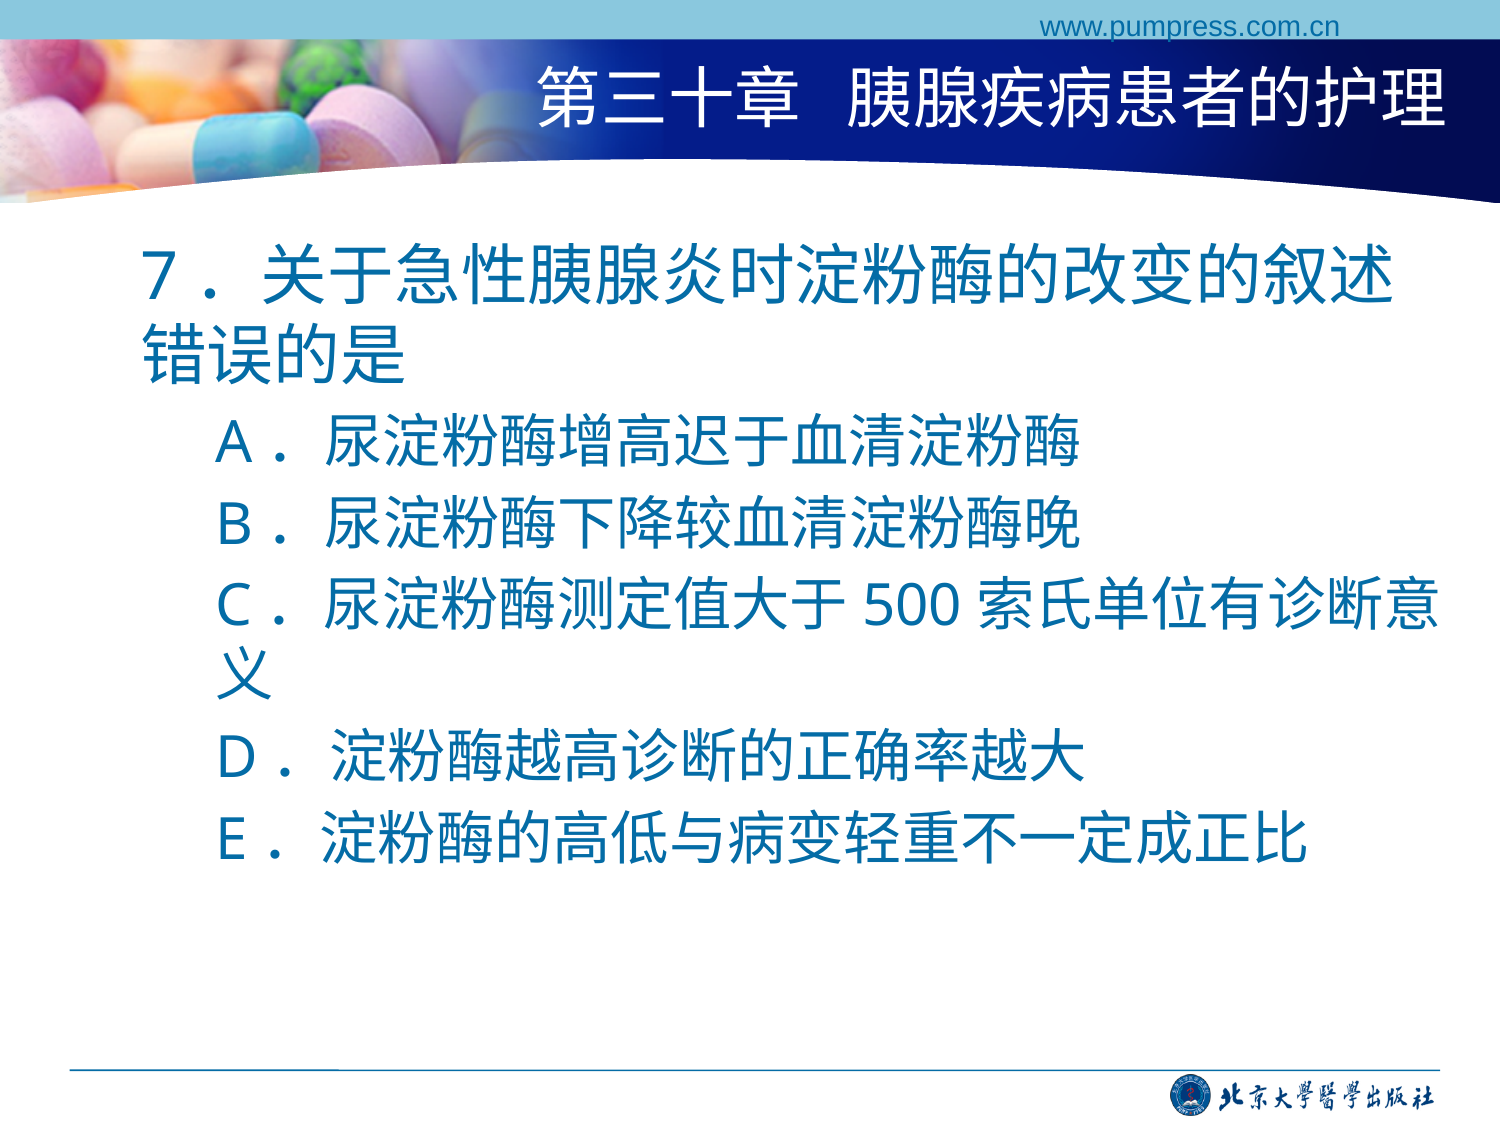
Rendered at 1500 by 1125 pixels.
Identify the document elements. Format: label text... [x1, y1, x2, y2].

list 7．关于急性胰腺炎时淀粉酶的改变的叙述错误的是 A．尿淀粉酶增高迟于血清淀粉酶 B．尿淀粉酶下降较血清淀粉酶晚 C．尿淀粉酶测定值大于500索氏单位有诊断意义 D．淀粉酶越高诊断的正确率越大 E．淀粉酶的高低与病变轻重不一定成正比 [49, 224, 1463, 1026]
slide_number www.pumpress.com.cn [1025, 0, 1463, 38]
picture [1170, 1074, 1436, 1118]
title 第三十章 胰腺疾病患者的护理 [137, 49, 1463, 143]
picture [0, 40, 1500, 203]
